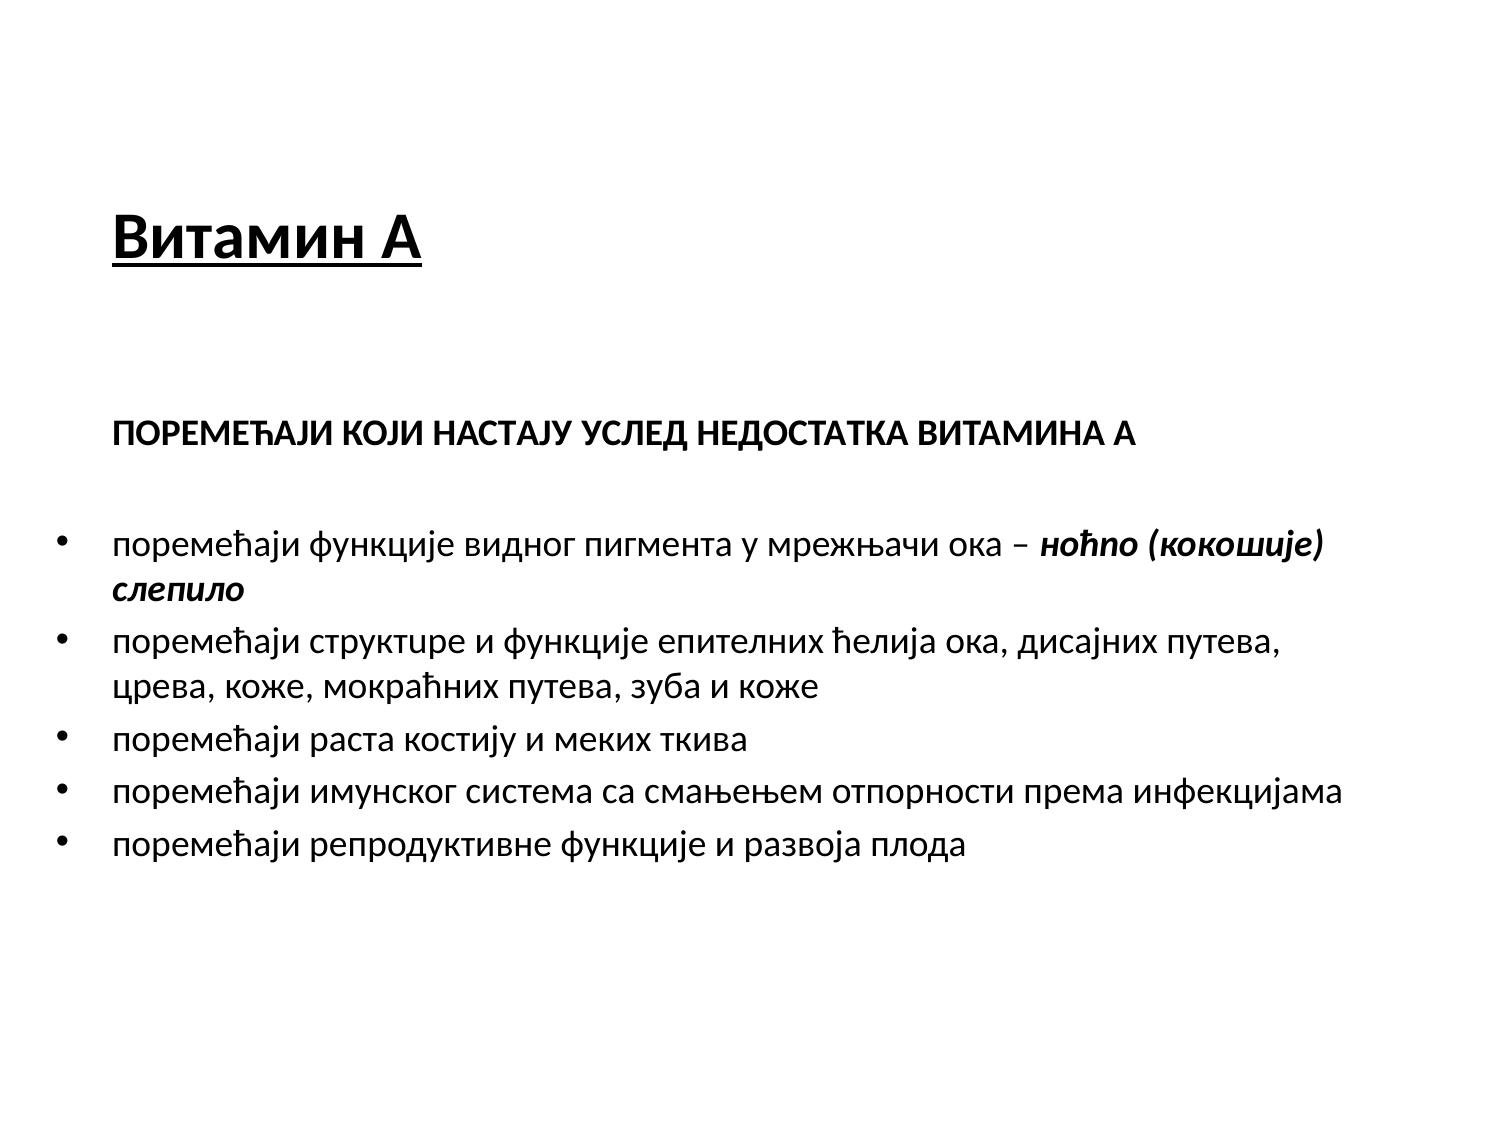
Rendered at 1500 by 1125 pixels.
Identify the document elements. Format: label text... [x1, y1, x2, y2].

text_box Витамин А ПОРЕМEЋАЈИ КОЈИ НАСТAЈУ УСЛЕД НЕДОСТАTКA ВИТАМИНА A поремeћаји функције видног пигмента у мрежњачи ока – ноћno (кокoшије) слепило пoремeћаји структuре и функције eпителних ћелија ока, дисајних путева, црева, коже, мокраћних путева, зуба и коже поремeћаји растa костију и меких ткива поремeћаји имунског система сa смањењeм отпoрности према инфекцијамa поремeћаји репродуктивне функције и развоја плода [41, 184, 1404, 922]
